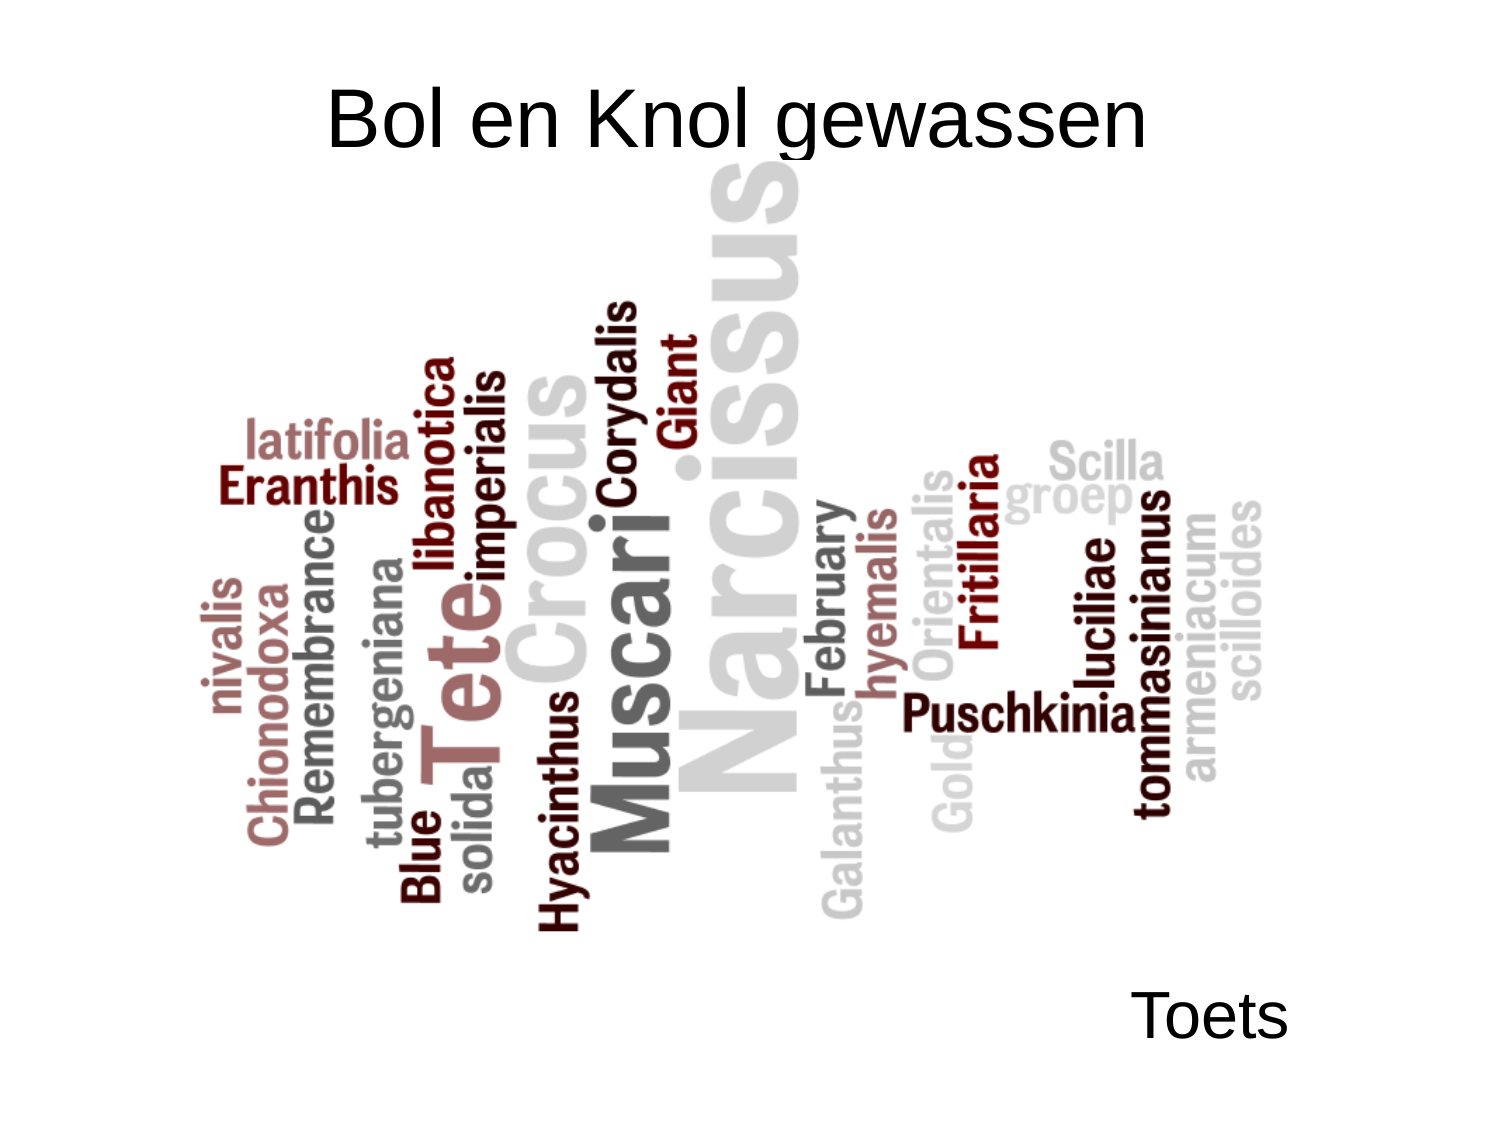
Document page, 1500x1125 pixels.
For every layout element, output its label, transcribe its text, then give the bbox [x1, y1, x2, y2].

title Bol en Knol gewassen [100, 54, 1376, 174]
subtitle Toets [962, 964, 1459, 1090]
picture [182, 160, 1312, 940]
